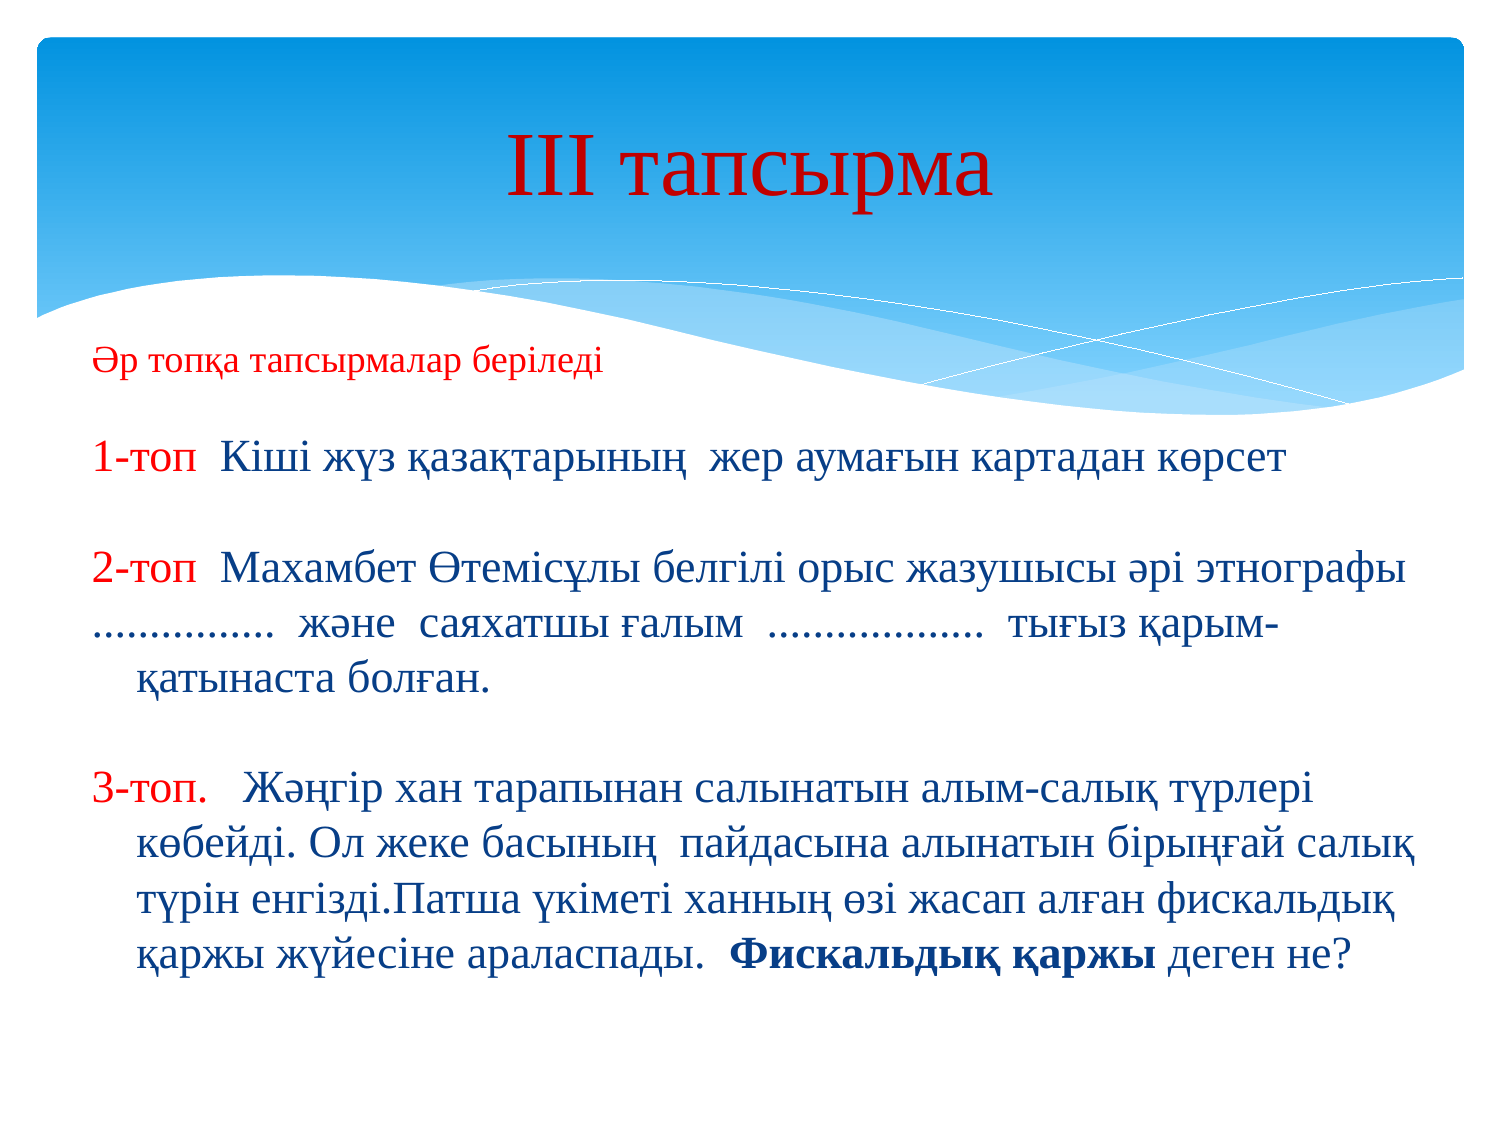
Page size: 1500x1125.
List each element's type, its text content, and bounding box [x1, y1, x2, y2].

title III тапсырма [75, 55, 1425, 261]
list Әр топқа тапсырмалар беріледі 1-топ Кіші жүз қазақтарының жер аумағын картадан көрсет 2-топ Махамбет Өтемісұлы белгілі орыс жазушысы әрі этнографы ................ және саяхатшы ғалым ................... тығыз қарым-қатынаста болған. 3-топ. Жәңгір хан тарапынан салынатын алым-салық түрлері көбейді. Ол жеке басының пайдасына алынатын бірыңғай салық түрін енгізді.Патша үкіметі ханның өзі жасап алған фискальдық қаржы жүйесіне араласпады. Фискальдық қаржы деген не? [76, 326, 1447, 1071]
